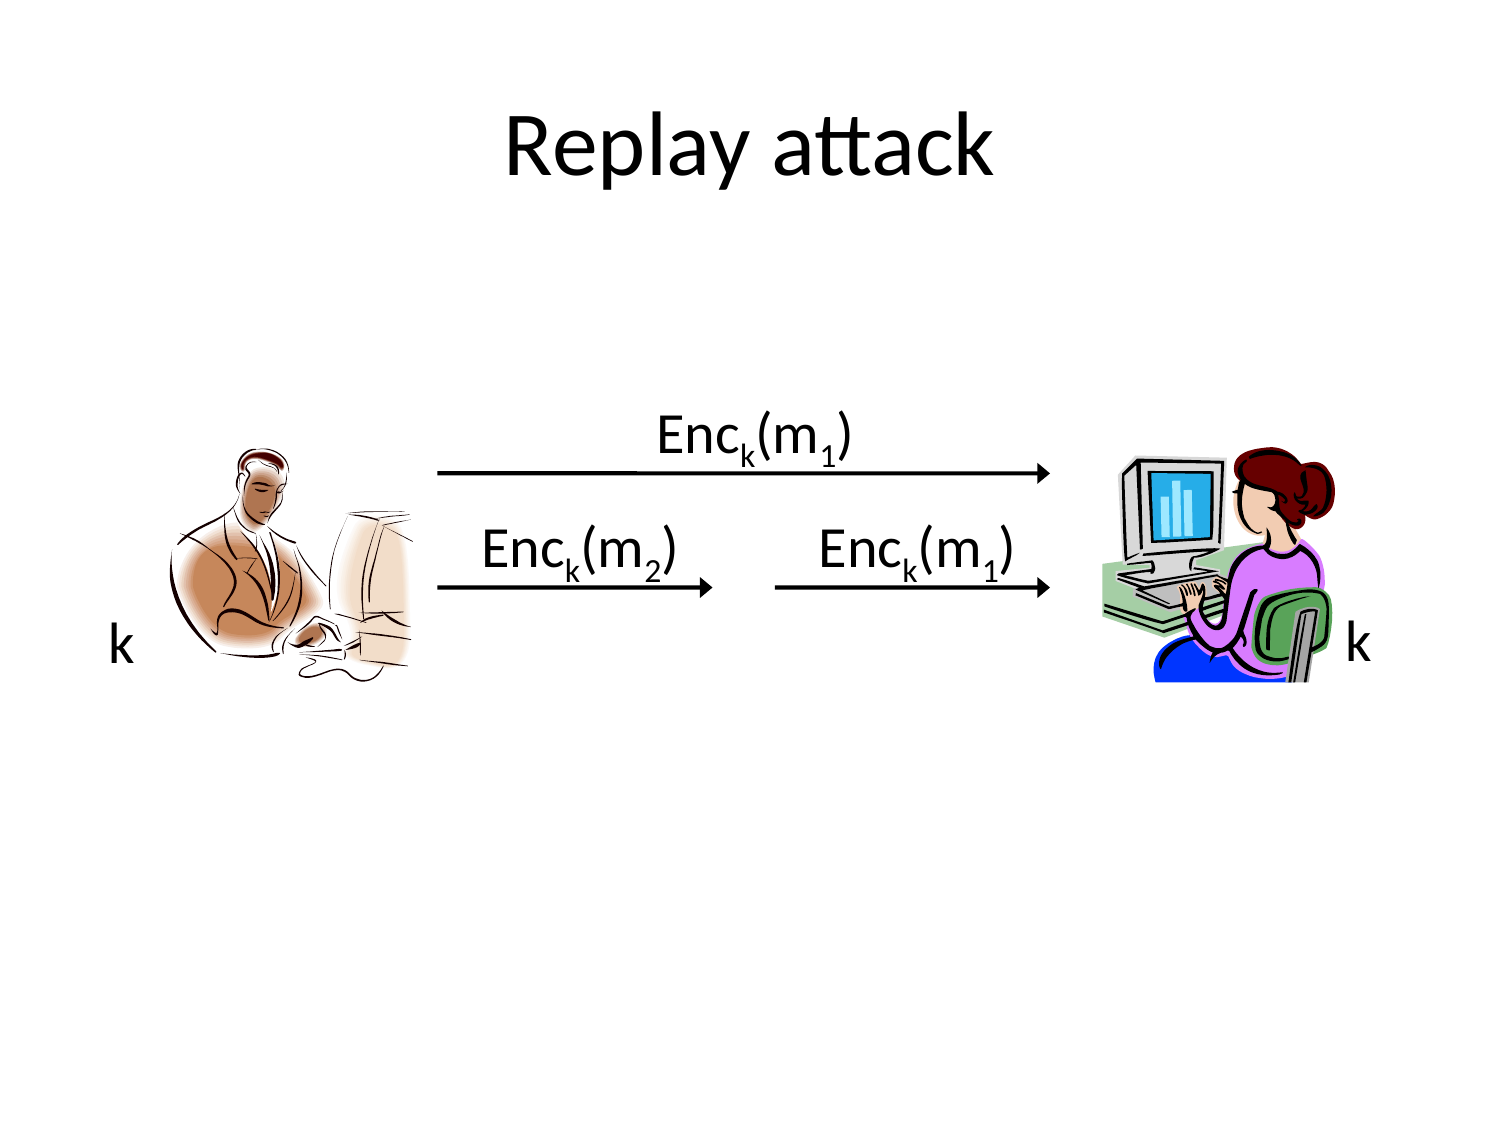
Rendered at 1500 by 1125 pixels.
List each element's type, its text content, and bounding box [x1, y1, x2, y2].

text_box Enck(m2) [466, 501, 695, 597]
title Replay attack [75, 45, 1425, 233]
text_box k [93, 597, 150, 683]
text_box [695, 577, 713, 598]
picture [162, 446, 414, 685]
picture [1102, 446, 1336, 685]
text_box k [1340, 596, 1388, 681]
text_box [870, 463, 1051, 484]
text_box Enck(m1) [641, 387, 870, 482]
text_box Enck(m1) [803, 501, 1032, 597]
text_box [1032, 577, 1051, 598]
